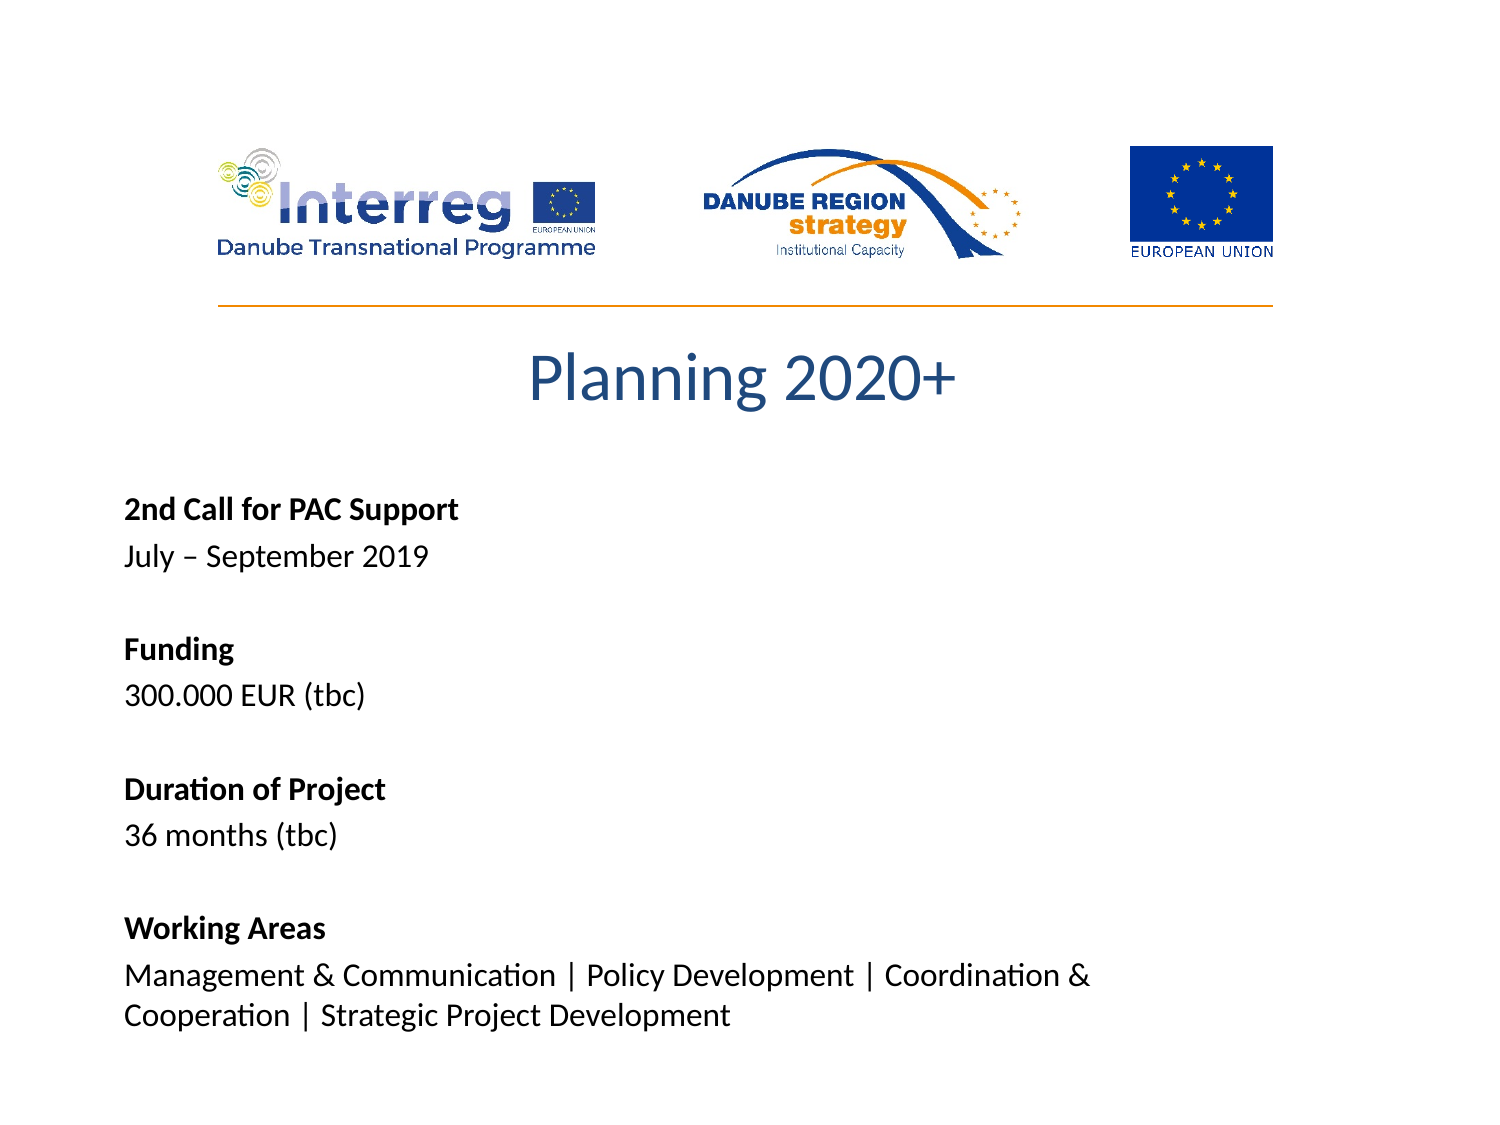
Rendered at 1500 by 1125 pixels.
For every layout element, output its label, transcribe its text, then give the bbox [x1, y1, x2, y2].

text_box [218, 131, 1273, 275]
title Planning 2020+ [109, 324, 1376, 445]
list 2nd Call for PAC Support July – September 2019 Funding 300.000 EUR (tbc) Duration of Project 36 months (tbc) Working Areas Management & Communication | Policy Development | Coordination & Cooperation | Strategic Project Development [109, 479, 1173, 743]
